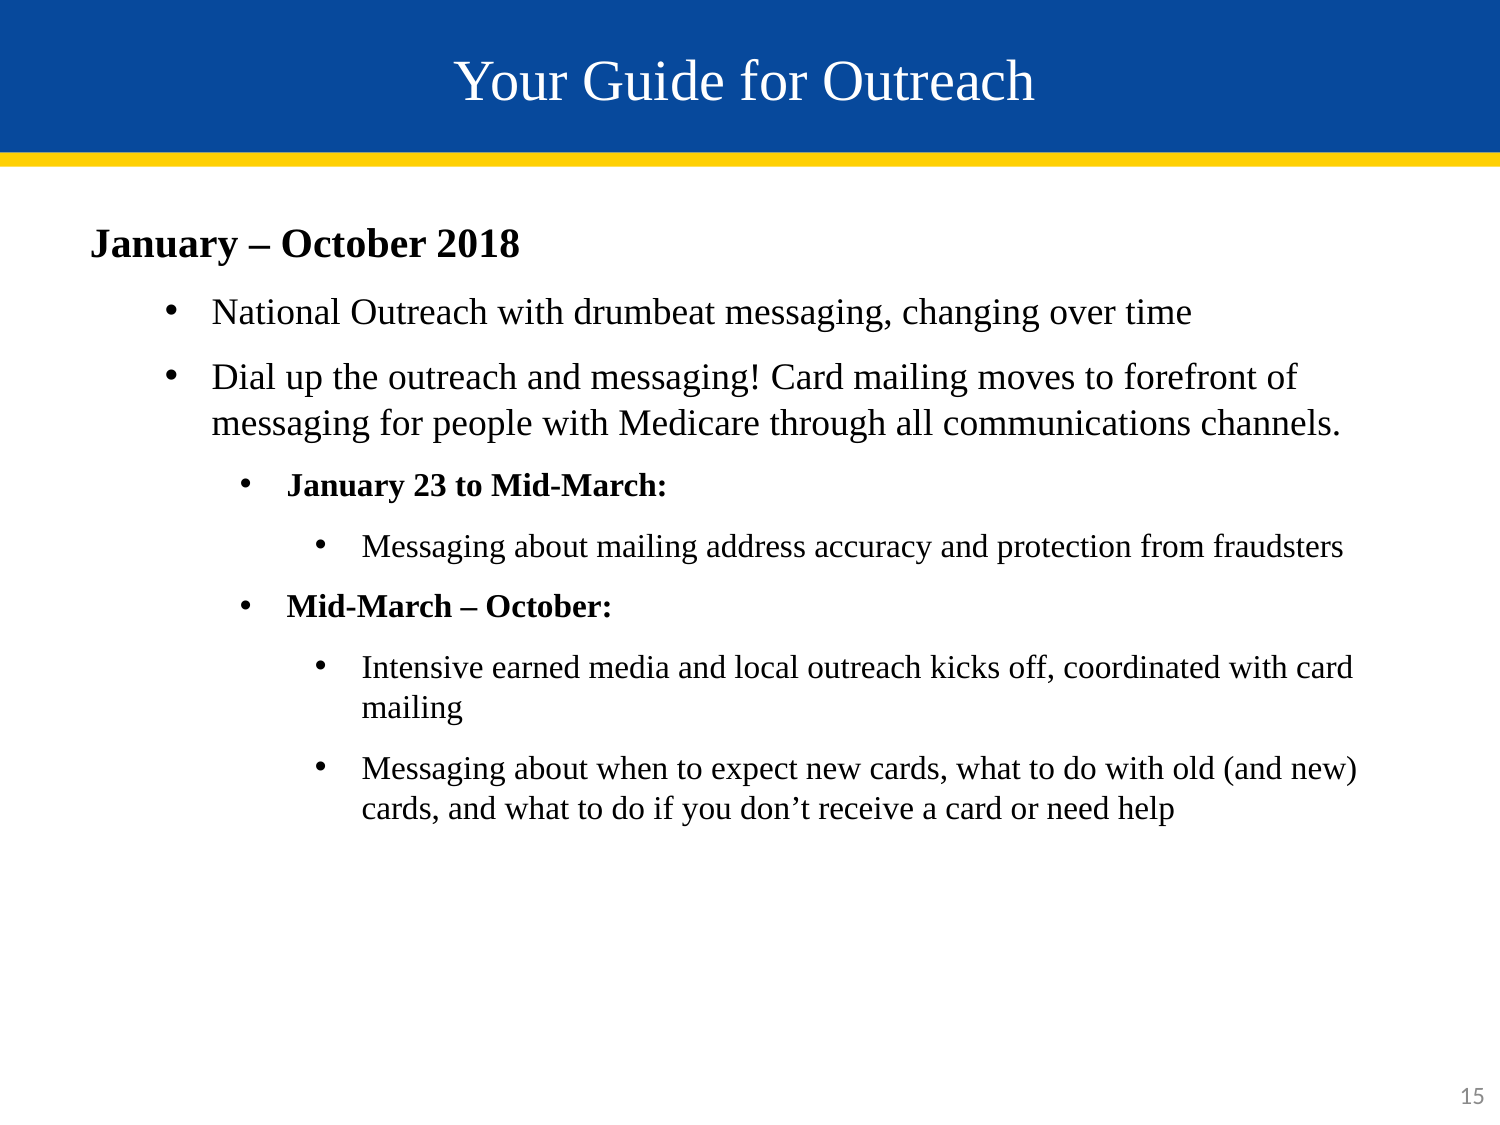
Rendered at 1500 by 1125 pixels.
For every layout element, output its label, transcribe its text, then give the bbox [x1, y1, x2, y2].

title Your Guide for Outreach [75, 42, 1413, 208]
text_box January – October 2018 National Outreach with drumbeat messaging, changing over time Dial up the outreach and messaging! Card mailing moves to forefront of messaging for people with Medicare through all communications channels. January 23 to Mid-March: Messaging about mailing address accuracy and protection from fraudsters Mid-March – October: Intensive earned media and local outreach kicks off, coordinated with card mailing Messaging about when to expect new cards, what to do with old (and new) cards, and what to do if you don’t receive a card or need help [74, 208, 1425, 1005]
